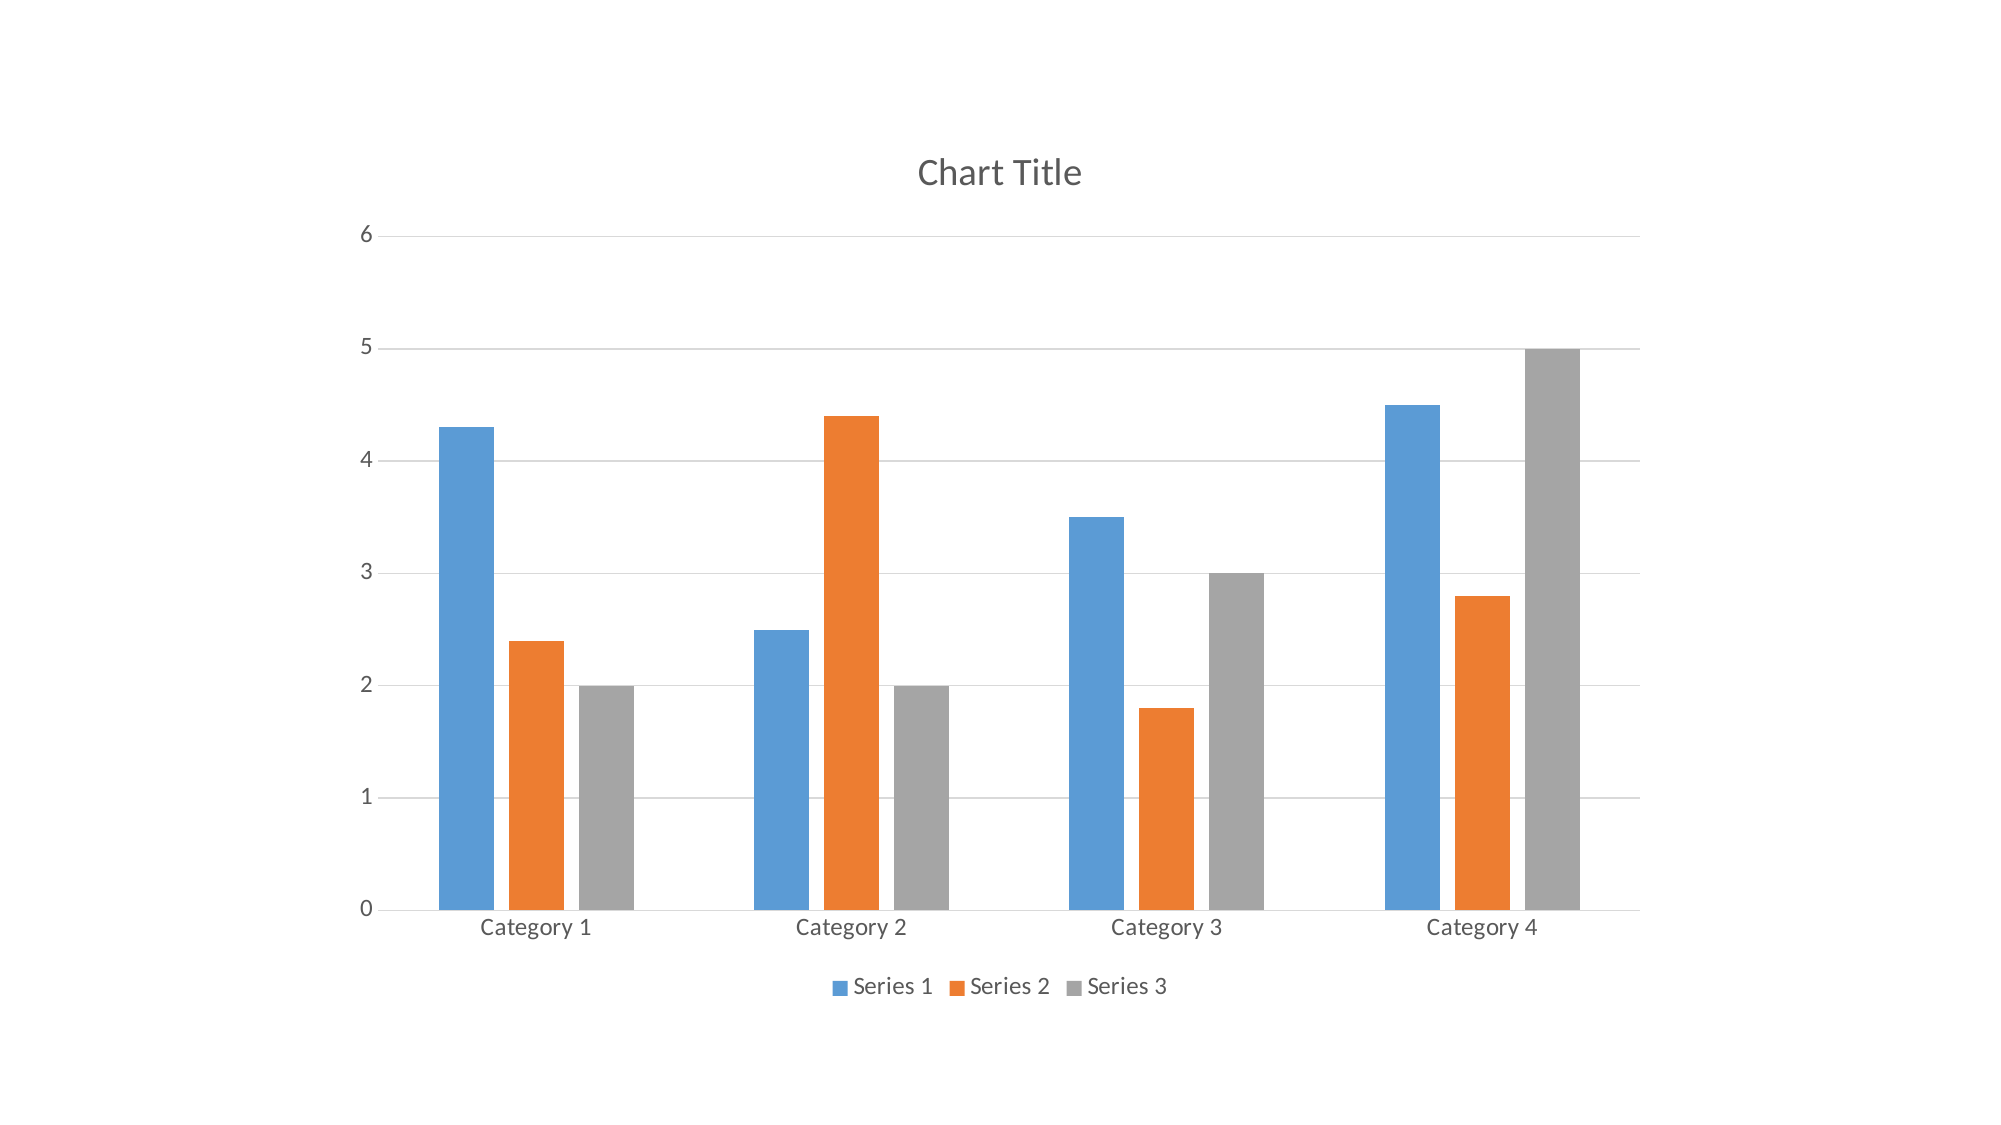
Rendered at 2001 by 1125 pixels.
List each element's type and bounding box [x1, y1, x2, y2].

chart [333, 117, 1667, 1007]
